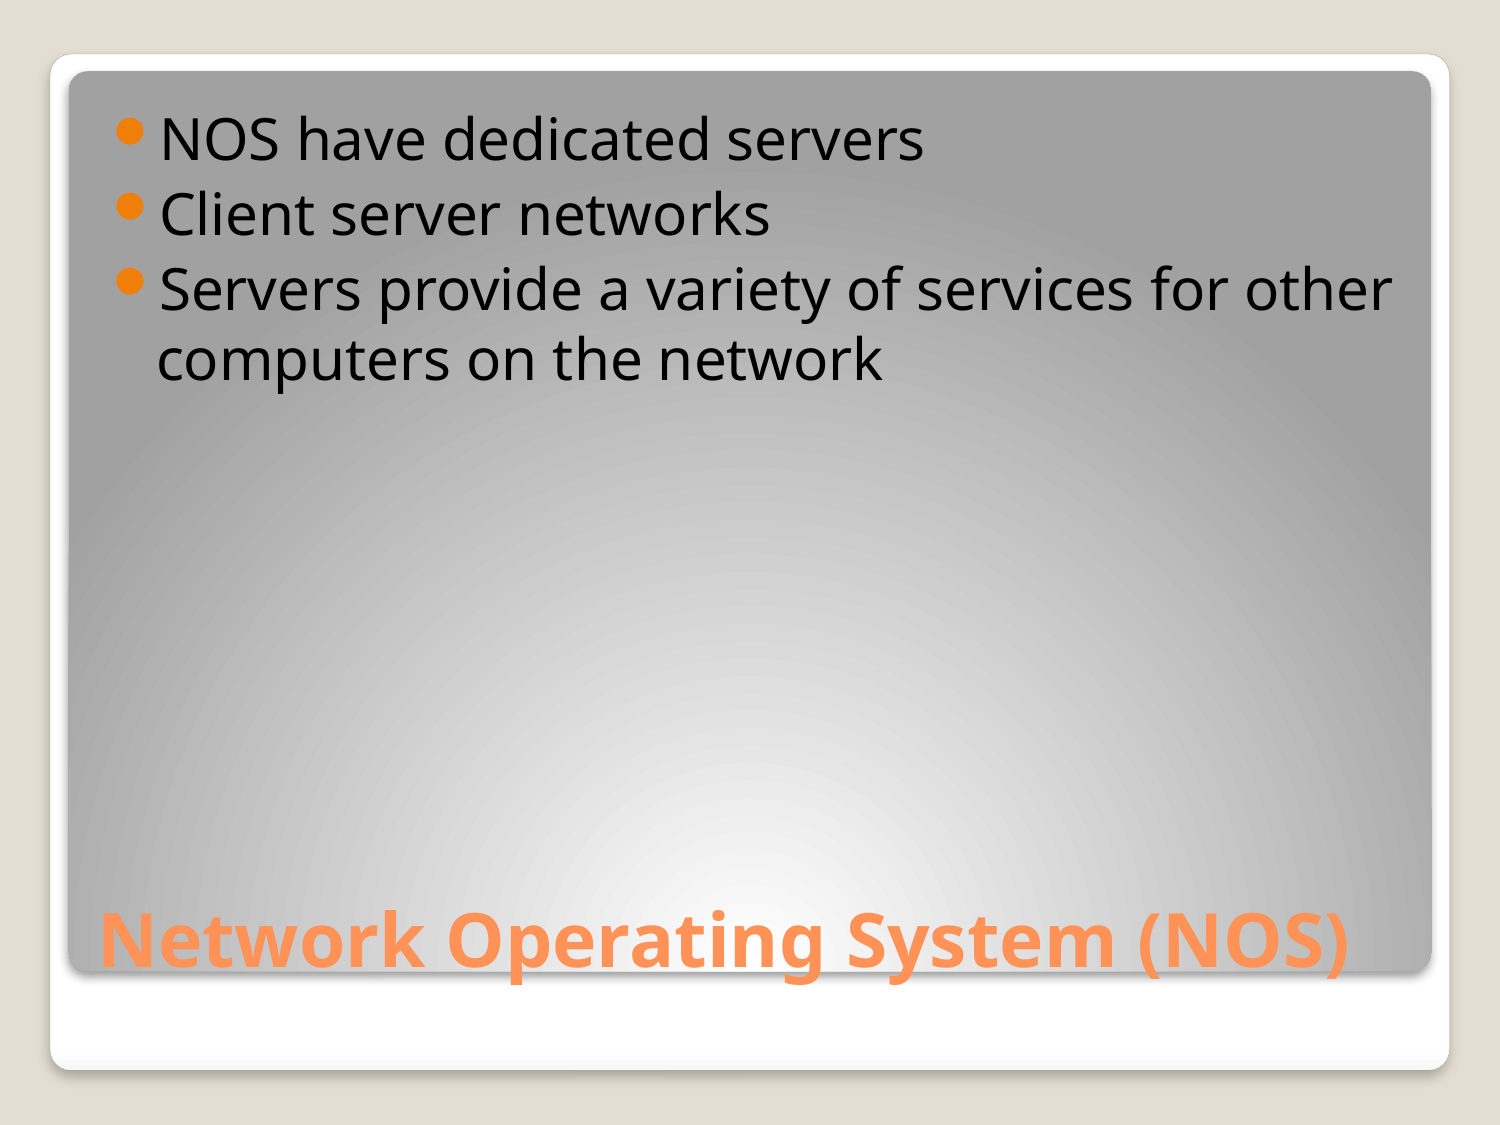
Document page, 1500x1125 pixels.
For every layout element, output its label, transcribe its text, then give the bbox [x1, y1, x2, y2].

list NOS have dedicated servers Client server networks Servers provide a variety of services for other computers on the network [82, 86, 1425, 774]
title Network Operating System (NOS) [82, 817, 1425, 990]
